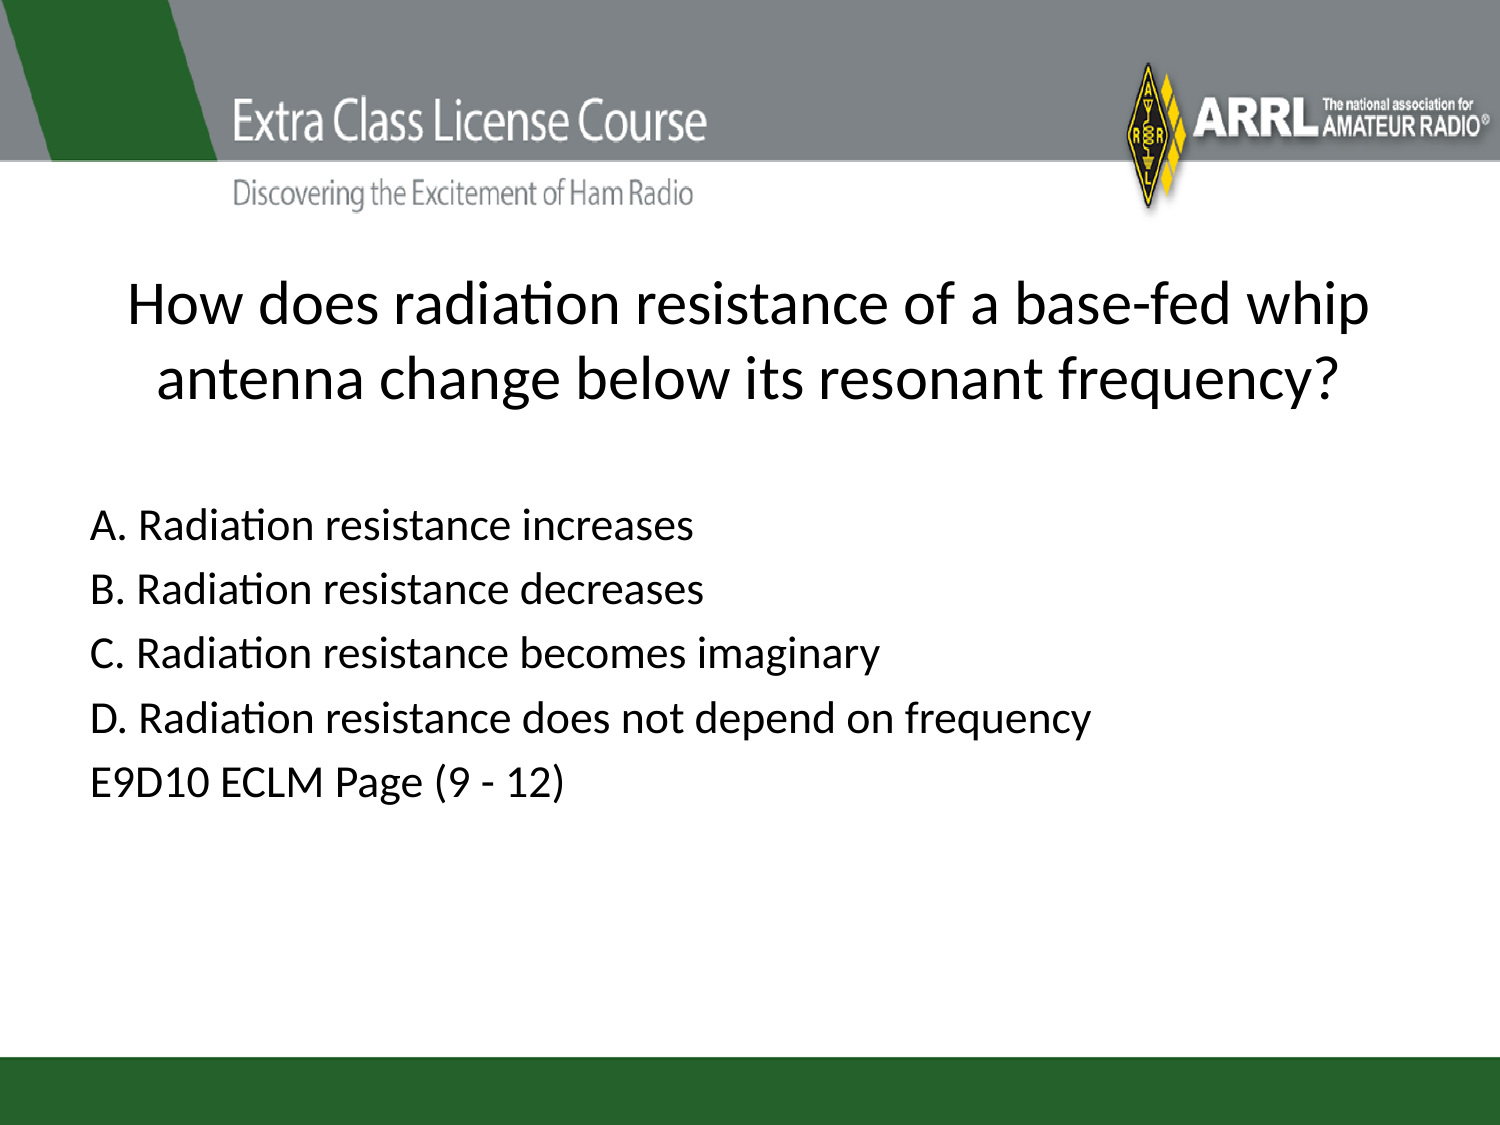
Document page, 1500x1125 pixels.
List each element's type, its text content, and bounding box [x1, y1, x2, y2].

picture [0, 0, 1500, 1125]
list A. Radiation resistance increases B. Radiation resistance decreases C. Radiation resistance becomes imaginary D. Radiation resistance does not depend on frequency E9D10 ECLM Page (9 - 12) [75, 487, 1425, 1005]
title How does radiation resistance of a base-fed whip antenna change below its resonant frequency? [75, 254, 1425, 435]
